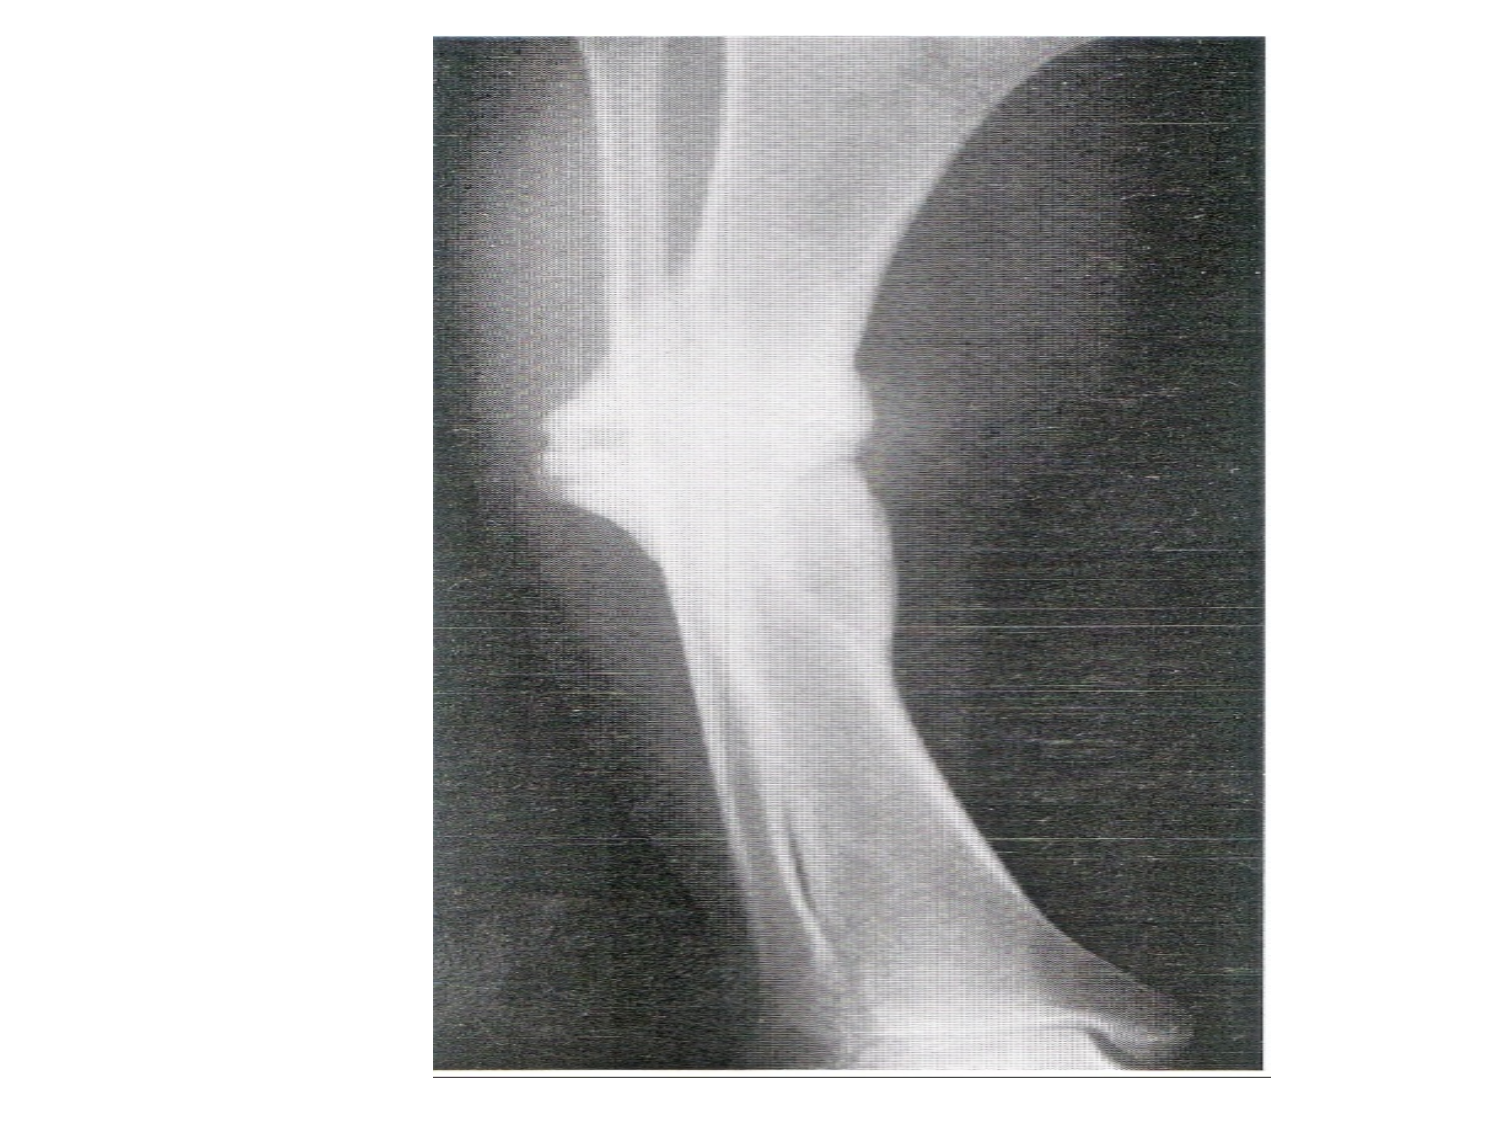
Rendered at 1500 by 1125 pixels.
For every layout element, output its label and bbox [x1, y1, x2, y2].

list [433, 34, 1272, 1079]
